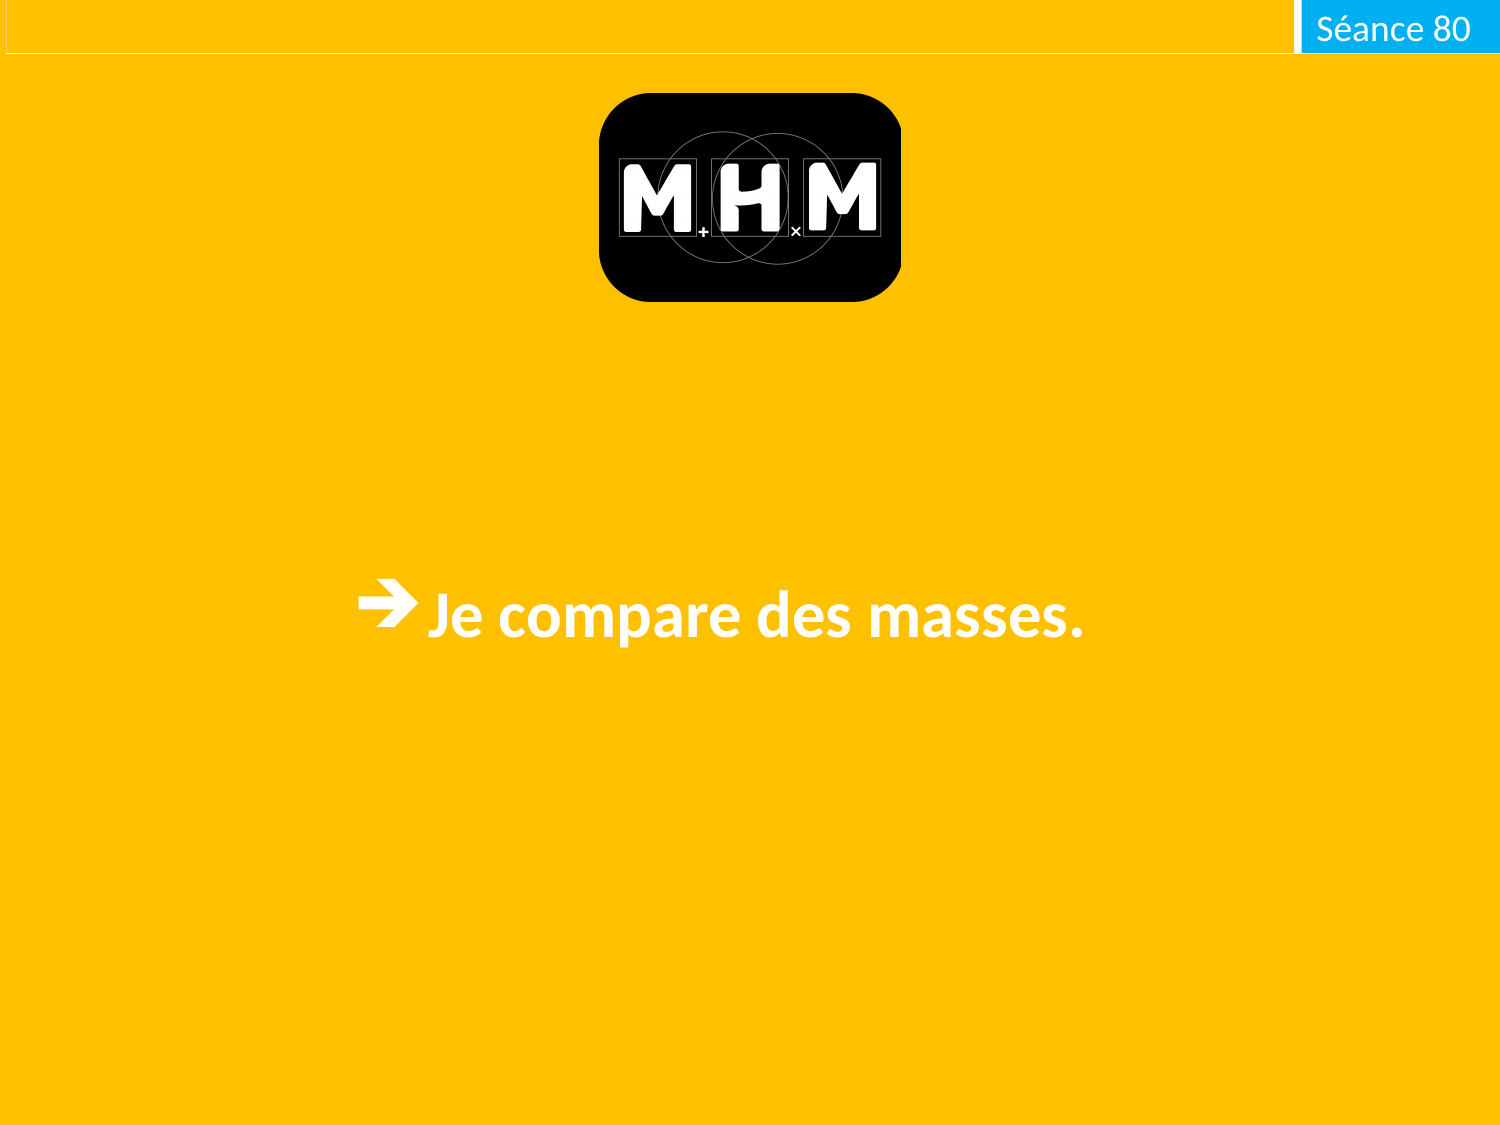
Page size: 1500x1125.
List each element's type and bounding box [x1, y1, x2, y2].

text_box [0, 54, 1500, 1125]
